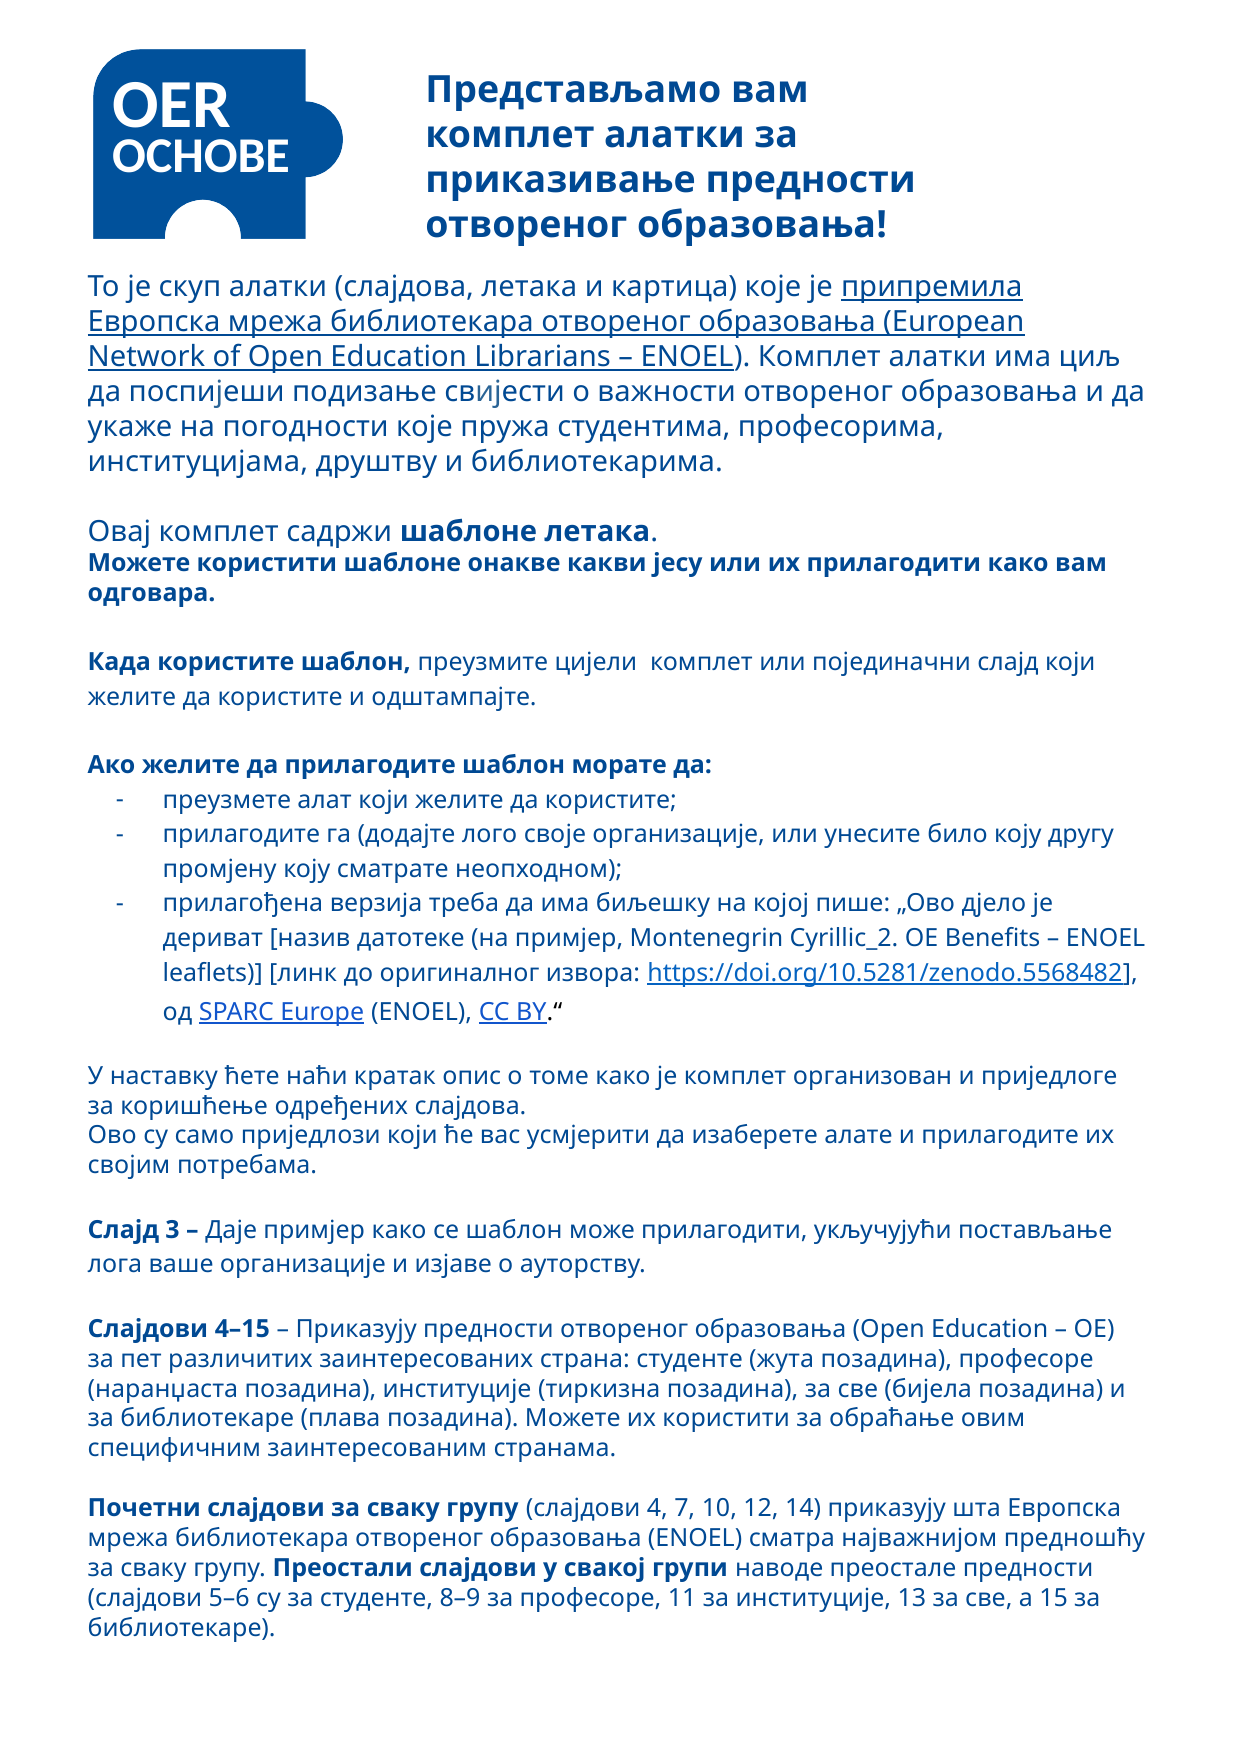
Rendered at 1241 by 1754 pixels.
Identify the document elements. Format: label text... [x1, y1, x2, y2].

text_box То је скуп алатки (слајдова, летака и картица) које је припремила Европска мрежа библиотекара отвореног образовања (European Network of Open Education Librarians – ENOEL). Комплет алатки има циљ да поспијеши подизање свијести о важности отвореног образовања и да укаже на погодности које пружа студентима, професорима, институцијама, друштву и библиотекарима. Овај комплет садржи шаблоне летака. Можете користити шаблоне онакве какви јесу или их прилагодити како вам одговара. Када користите шаблон, преузмите цијели комплет или појединачни слајд који желите да користите и одштампајте. Ако желите да прилагодите шаблон морате да: преузмете алат који желите да користите; прилагодите га (додајте лого своје организације, или унесите било коју другу промјену коју сматрате неопходном); прилагођена верзија треба да има биљешку на којој пише: „Ово дјело је дериват [назив датотеке (на примјер, Montenegrin Cyrillic_2. OE Benefits – ENOEL leaflets)] [линк до оригиналног извора: https://doi.org/10.5281/zenodo.5568482], од SPARC Europe (ENOEL), CC BY.“ У наставку ћете наћи кратак опис о томе како је комплет организован и приједлоге за коришћење одређених слајдова. Ово су само приједлози који ће вас усмјерити да изаберете алате и прилагодите их својим потребама. Слајд 3 – Даје примјер како се шаблон може прилагодити, укључујући постављање лога ваше организације и изјаве о ауторству. Слајдови 4–15 – Приказују предности отвореног образовања (Open Education – OE) за пет различитих заинтересованих страна: студенте (жута позадина), професоре (наранџаста позадина), институције (тиркизна позадина), за све (бијела позадина) и за библиотекаре (плава позадина). Можете их користити за обраћање овим специфичним заинтересованим странама. Почетни слајдови за сваку групу (слајдови 4, 7, 10, 12, 14) приказују шта Европска мрежа библиотекара отвореног образовања (ENOEL) сматра најважнијом предношћу за сваку групу. Преостали слајдови у свакој групи наводе преостале предности (слајдови 5–6 су за студенте, 8–9 за професоре, 11 за институције, 13 за све, а 15 за библиотекаре). [72, 252, 1163, 1657]
text_box Представљамо вам комплет алатки за приказивање предности отвореног образовања! [410, 49, 988, 260]
picture [93, 49, 343, 240]
